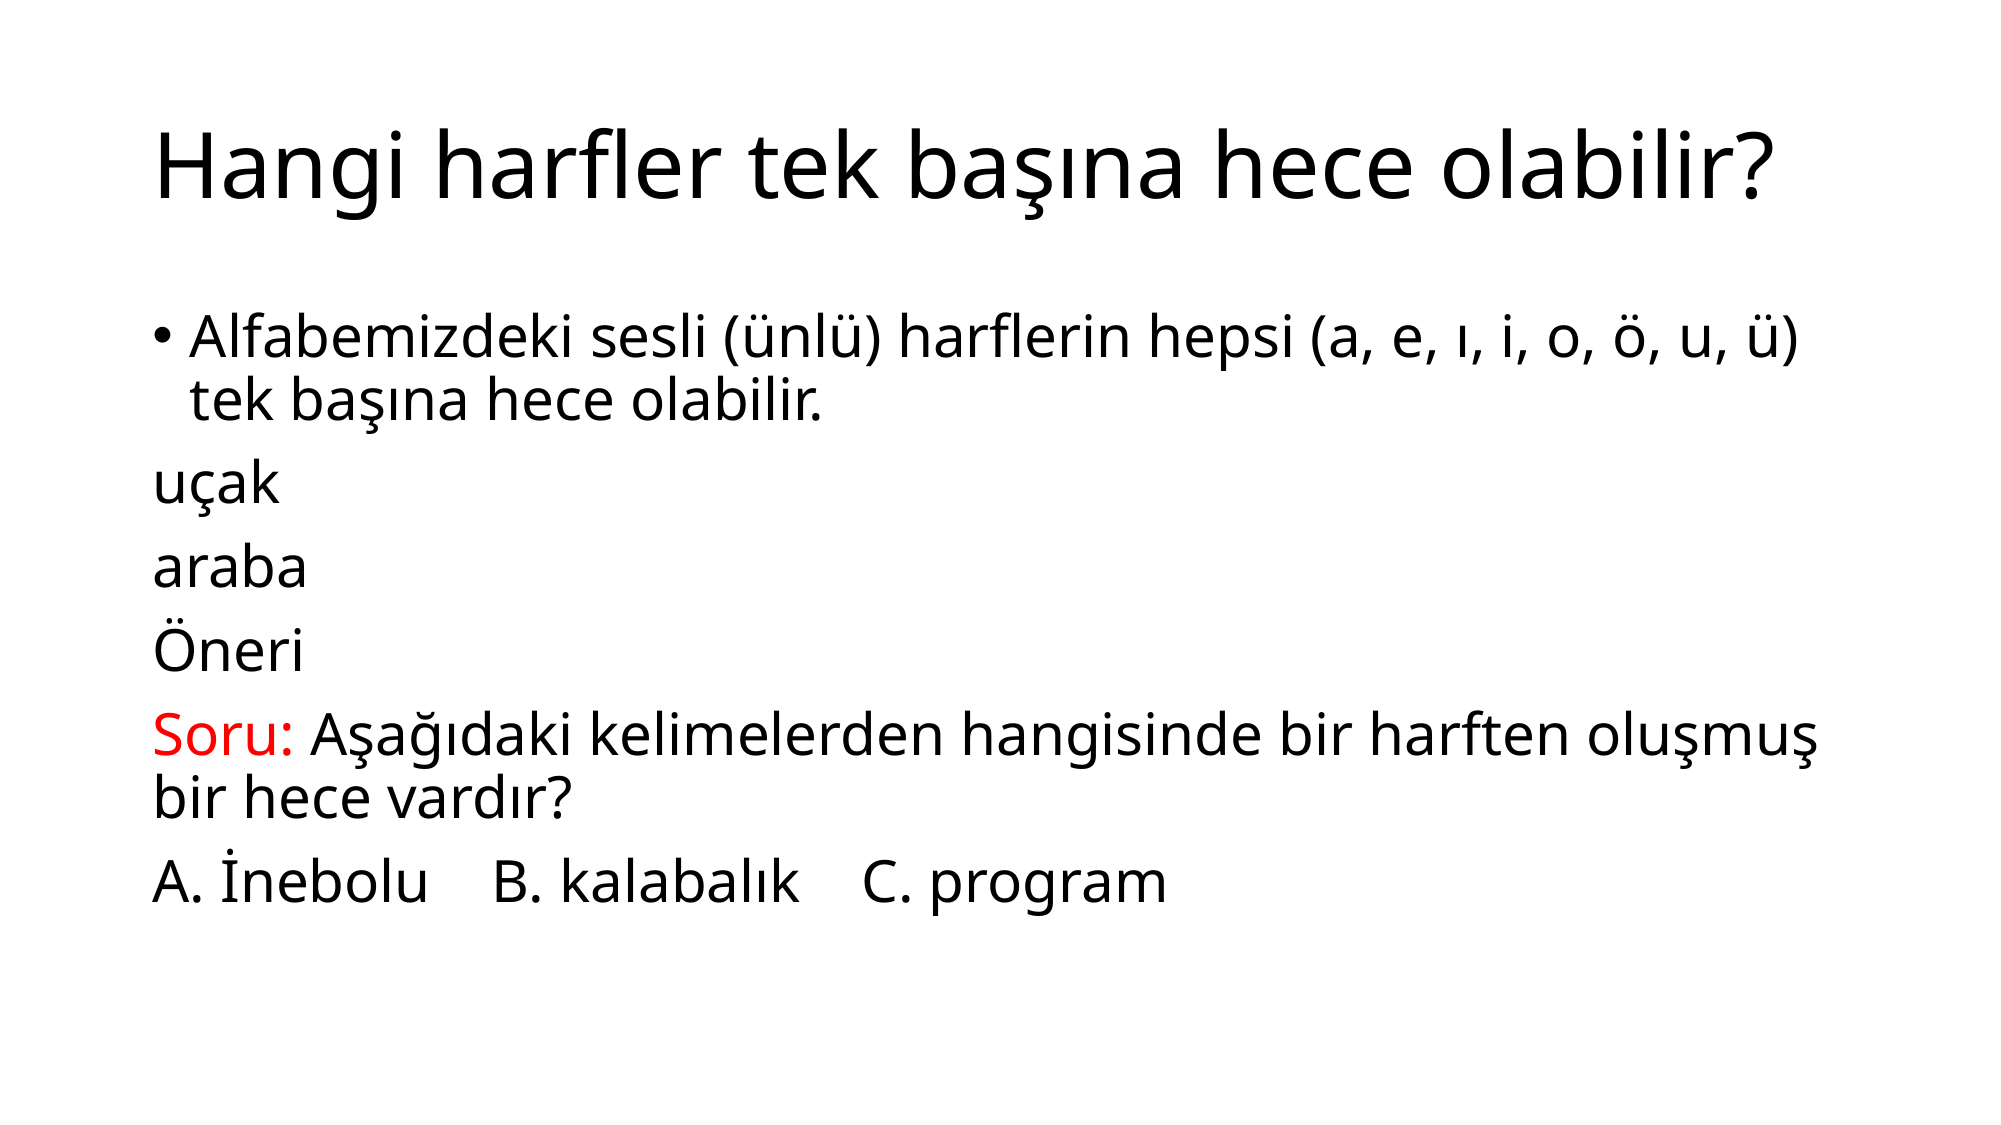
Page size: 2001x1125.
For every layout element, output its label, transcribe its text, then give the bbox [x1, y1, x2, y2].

list Alfabemizdeki sesli (ünlü) harflerin hepsi (a, e, ı, i, o, ö, u, ü) tek başına hece olabilir. uçak araba Öneri Soru: Aşağıdaki kelimelerden hangisinde bir harften oluşmuş bir hece vardır? A. İnebolu B. kalabalık C. program [137, 299, 1863, 1014]
title Hangi harfler tek başına hece olabilir? [137, 59, 1863, 278]
